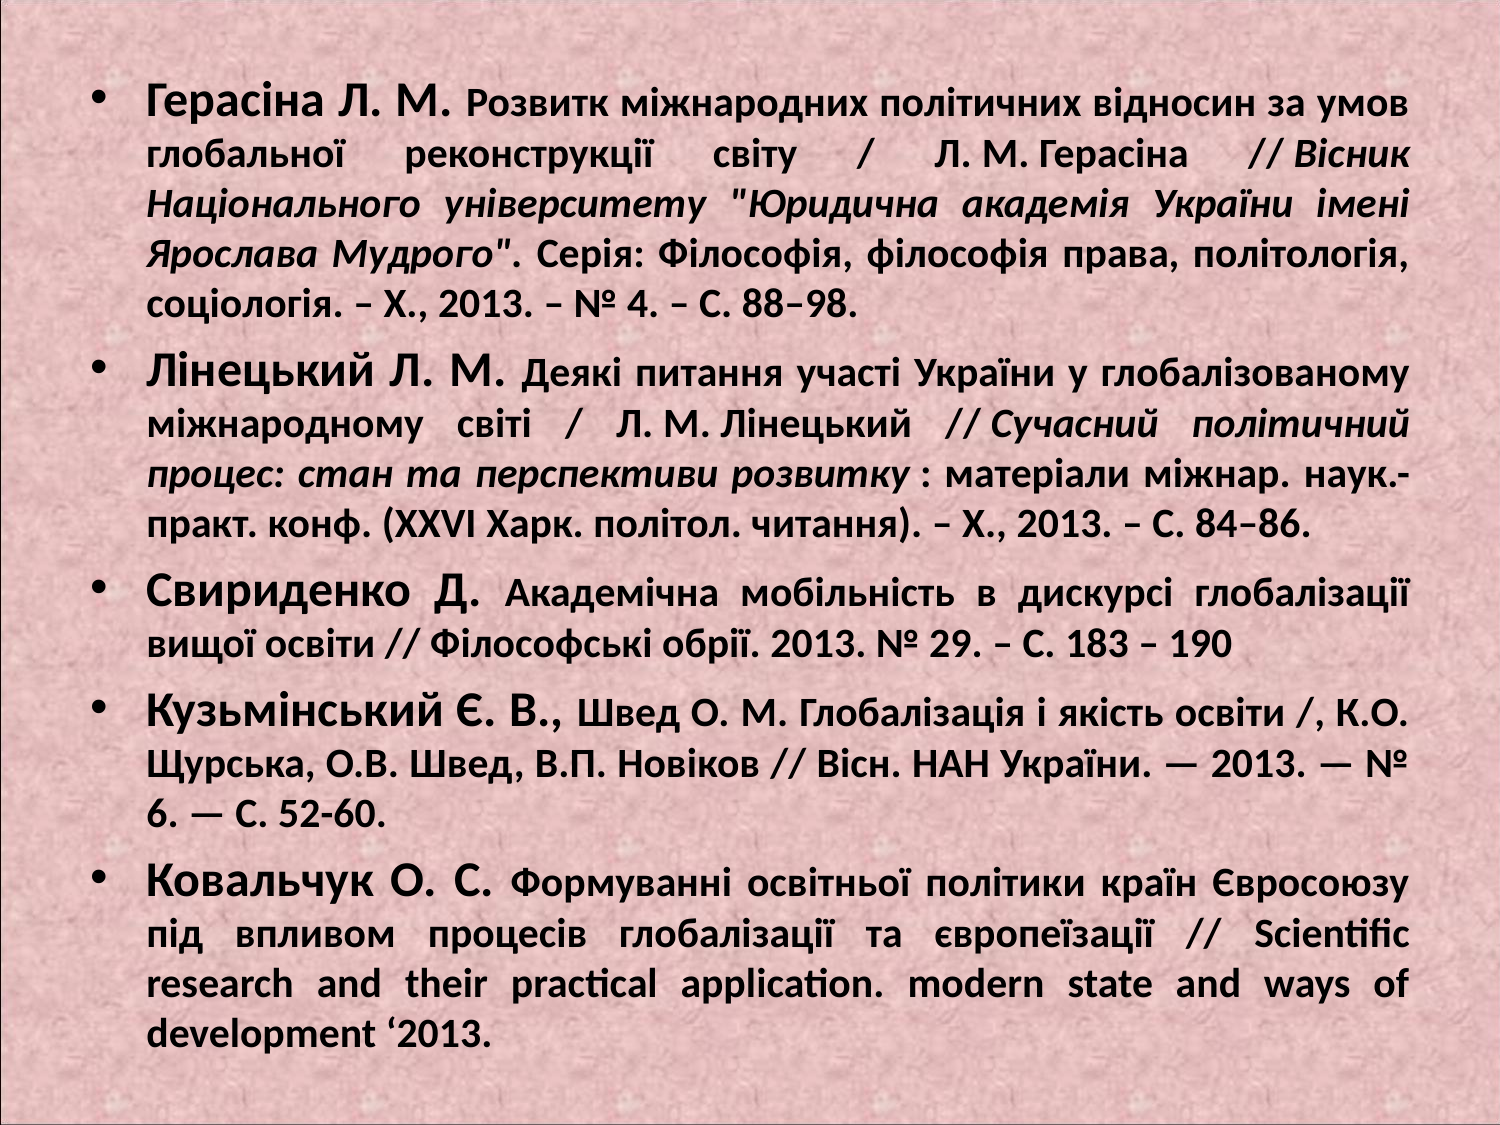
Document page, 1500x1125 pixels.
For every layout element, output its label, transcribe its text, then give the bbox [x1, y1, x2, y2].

list Герасіна Л. М. Розвитк міжнародних політичних відносин за умов глобальної реконструкції світу / Л. М. Герасіна // Вісник Національного університету "Юридична академія України імені Ярослава Мудрого". Серія: Філософія, філософія права, політологія, соціологія. – Х., 2013. – № 4. – С. 88–98. Лінецький Л. М. Деякі питання участі України у глобалізованому міжнародному світі / Л. М. Лінецький // Сучасний політичний процес: стан та перспективи розвитку : матеріали міжнар. наук.-практ. конф. (XXVI Харк. політол. читання). – Х., 2013. – С. 84–86. Свириденко Д. Академічна мобільність в дискурсі глобалізації вищої освіти // Філософські обрії. 2013. № 29. – С. 183 – 190 Кузьмінський Є. В., Швед О. М. Глобалізація і якість освіти /, К.О. Щурська, О.В. Швед, В.П. Новіков // Вісн. НАН України. — 2013. — № 6. — С. 52-60. Ковальчук O. С. Формуванні освітньої політики країн Євросоюзу під впливом процесів глобалізації та європеїзації // Scientific research and their practical application. modern state and ways of development ‘2013. [74, 58, 1426, 1067]
picture [0, 0, 1500, 1125]
